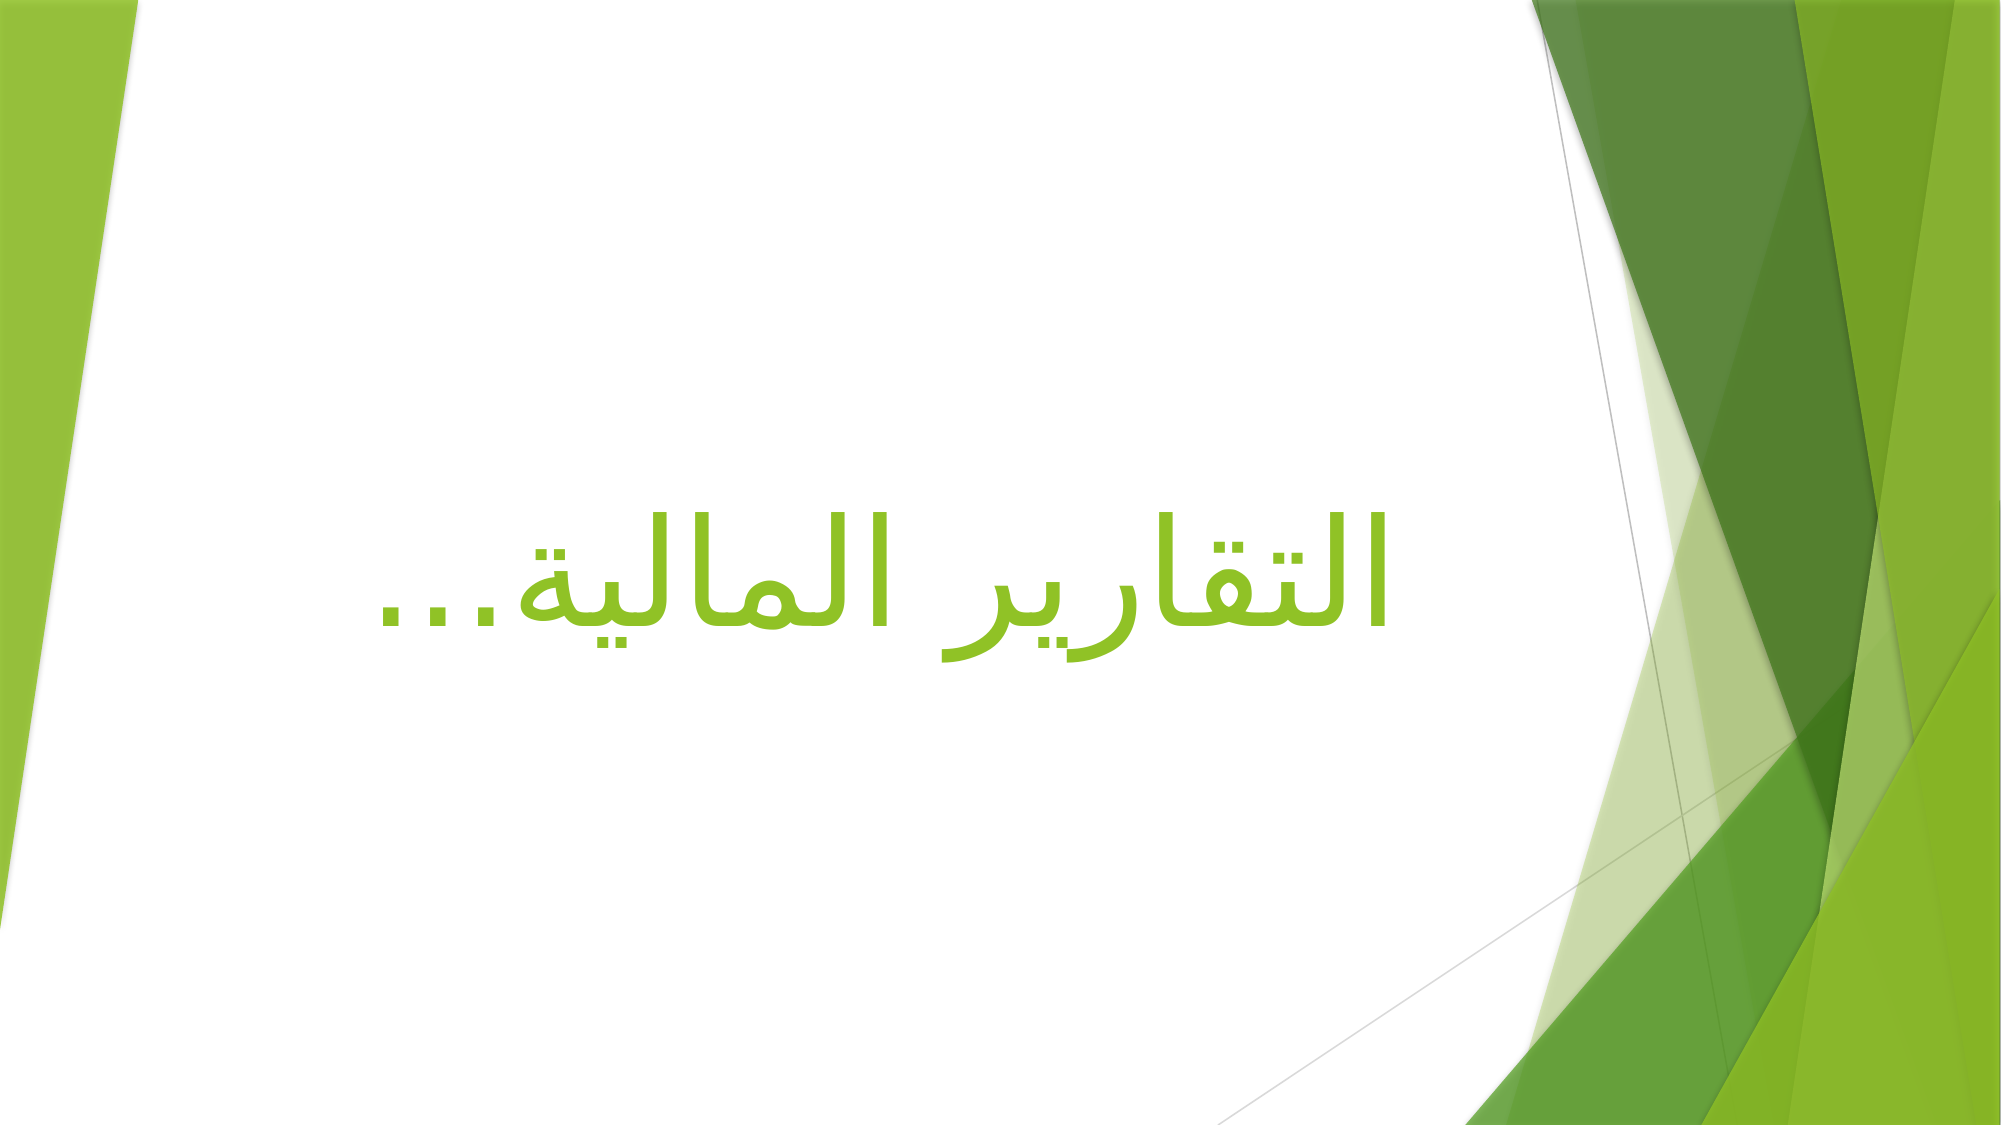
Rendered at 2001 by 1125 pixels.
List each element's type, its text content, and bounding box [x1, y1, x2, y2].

title التقارير المالية... [247, 394, 1522, 665]
